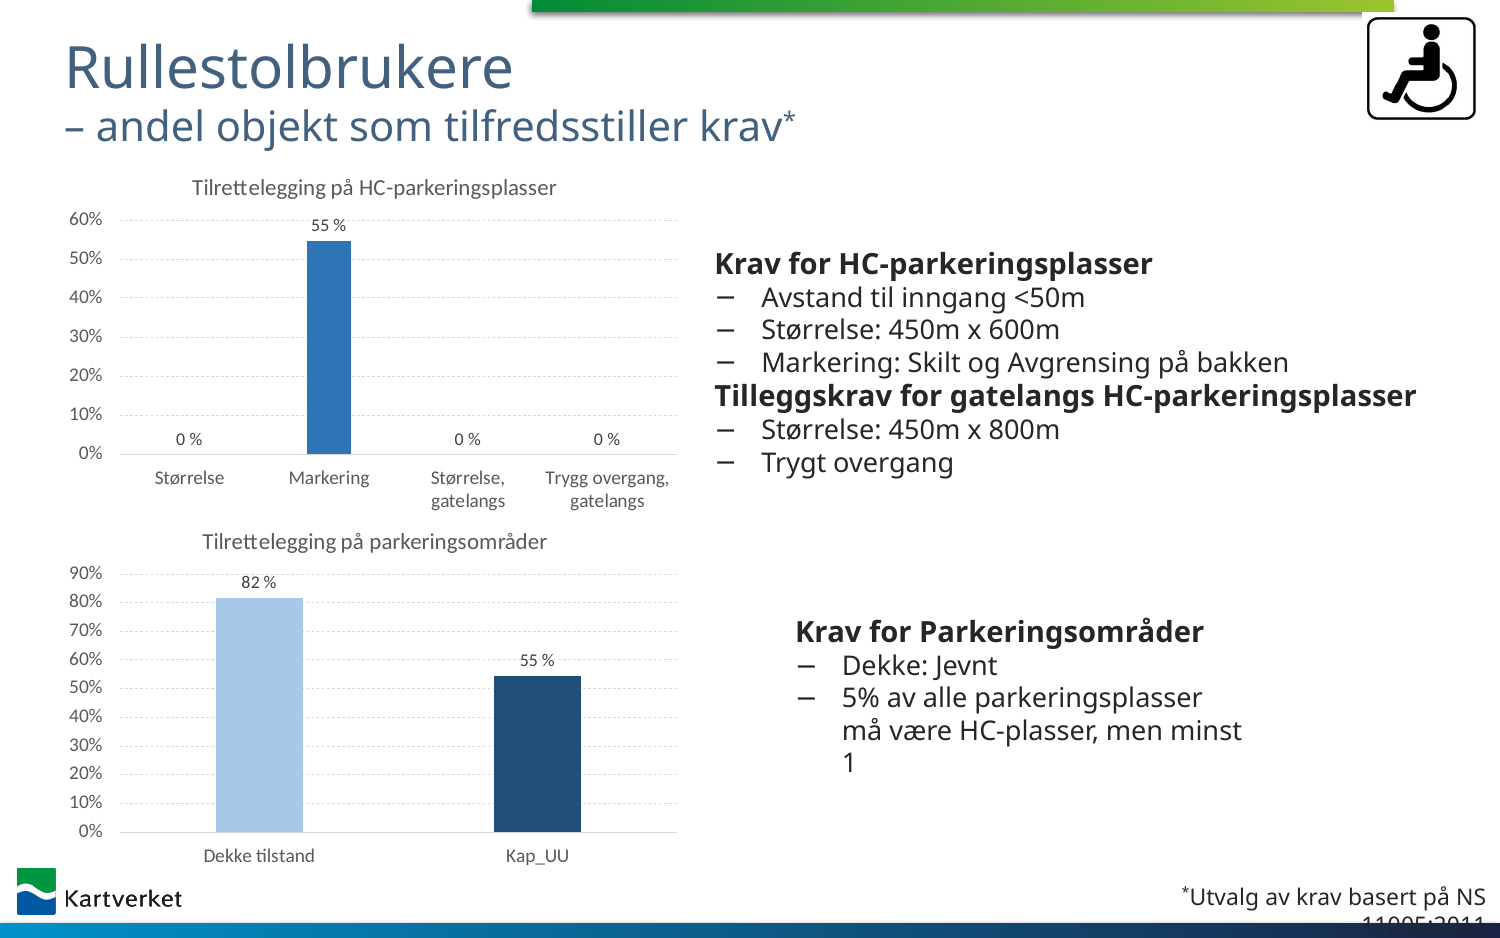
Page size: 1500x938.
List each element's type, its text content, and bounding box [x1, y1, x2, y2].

picture [1362, 12, 1481, 126]
text_box Krav for Parkeringsområder Dekke: Jevnt 5% av alle parkeringsplasser må være HC-plasser, men minst 1 [780, 605, 1261, 786]
picture [62, 166, 688, 519]
picture [62, 520, 688, 874]
text_box Rullestolbrukere – andel objekt som tilfredsstiller krav* [49, 25, 1431, 158]
text_box *Utvalg av krav basert på NS 11005:2011 [1068, 873, 1500, 938]
text_box Krav for HC-parkeringsplasser Avstand til inngang <50m Størrelse: 450m x 600m Markering: Skilt og Avgrensing på bakken Tilleggskrav for gatelangs HC-parkeringsplasser Størrelse: 450m x 800m Trygt overgang [699, 237, 1433, 485]
